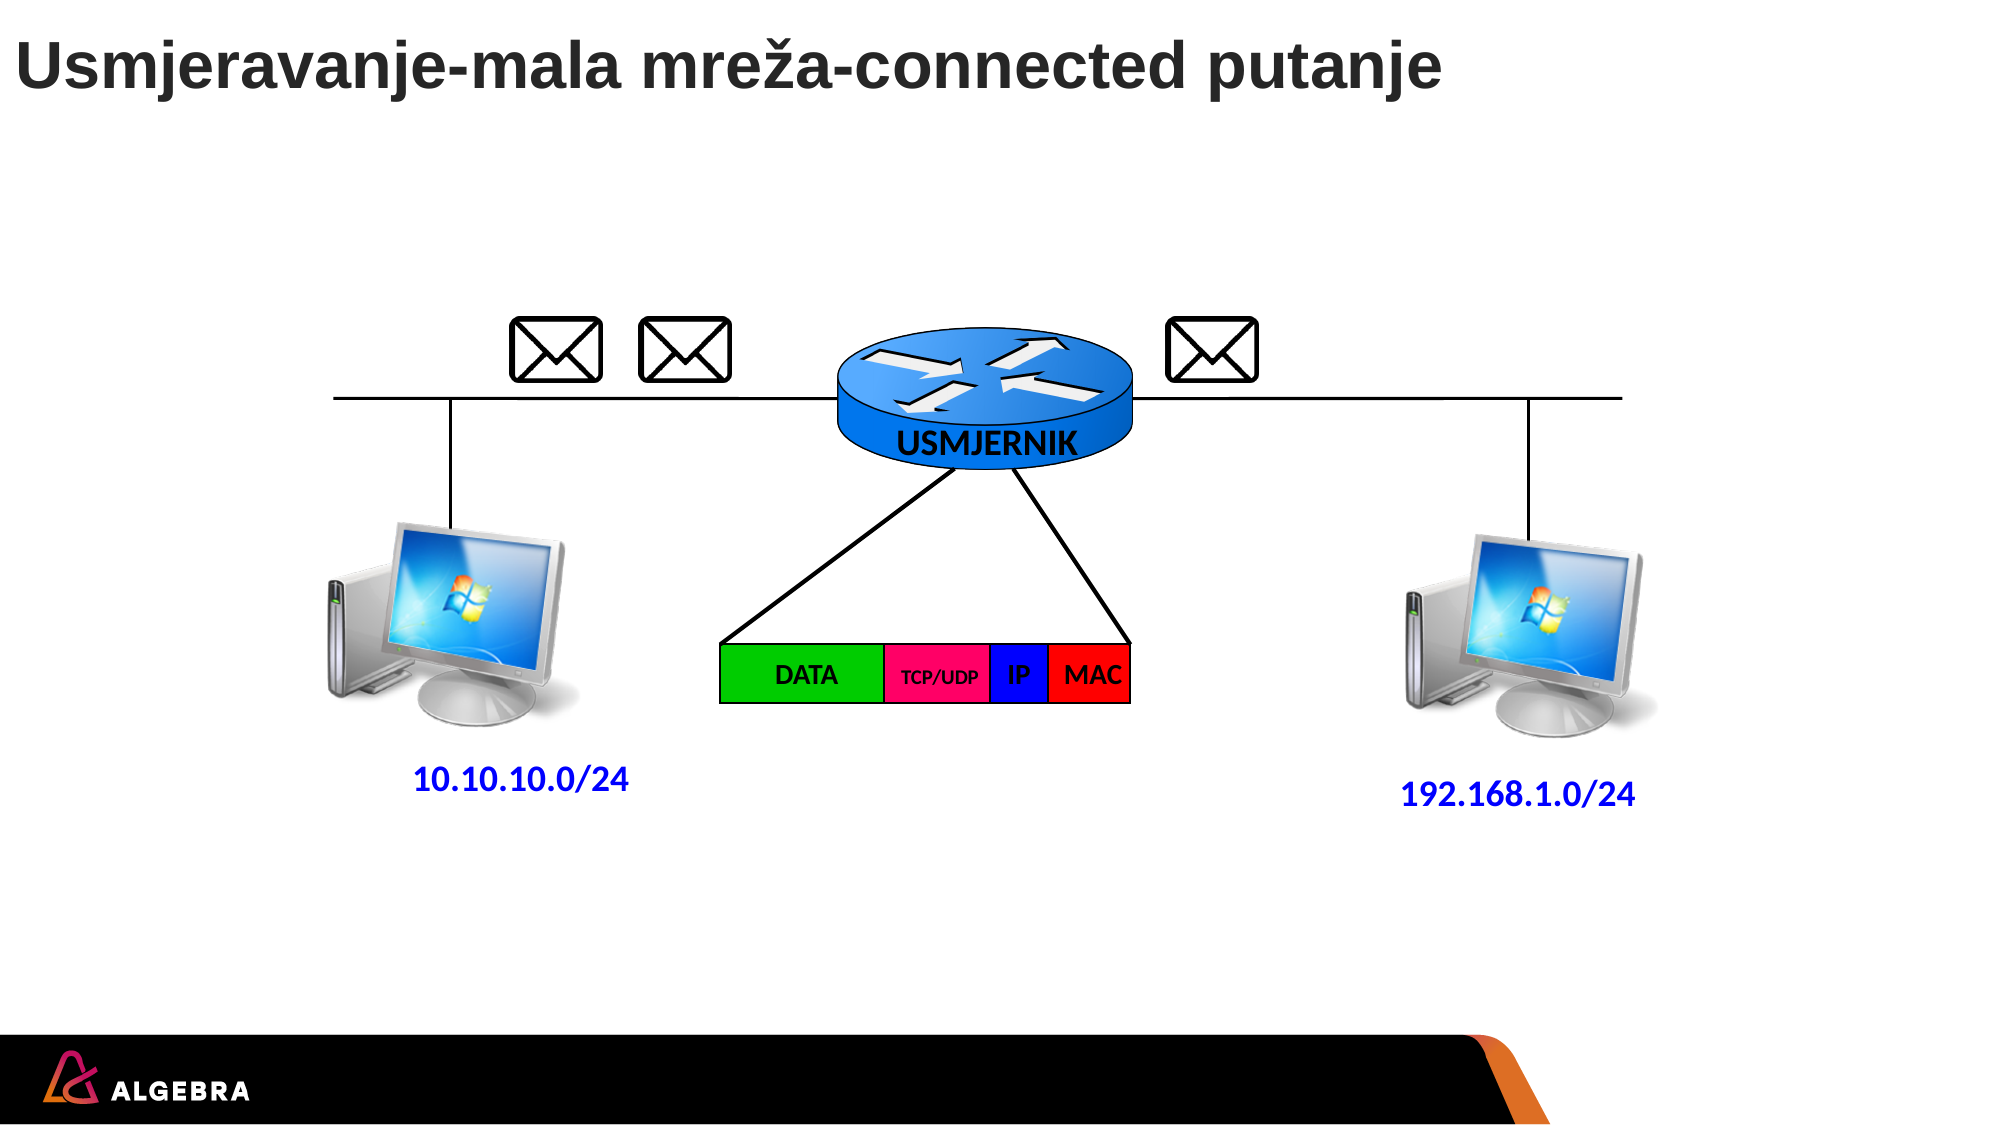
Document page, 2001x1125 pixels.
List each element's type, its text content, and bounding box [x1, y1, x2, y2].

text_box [720, 644, 1142, 703]
text_box 10.10.10.0/24 [397, 746, 644, 807]
picture [0, 1034, 1733, 1125]
picture [1165, 316, 1259, 384]
picture [321, 468, 589, 736]
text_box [983, 497, 1160, 616]
picture [1399, 480, 1667, 748]
picture [638, 316, 732, 384]
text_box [720, 468, 955, 645]
picture [837, 327, 1133, 470]
picture [509, 316, 603, 384]
title Usmjeravanje-mala mreža-connected putanje [0, 13, 1667, 120]
text_box 192.168.1.0/24 [1384, 761, 1651, 822]
